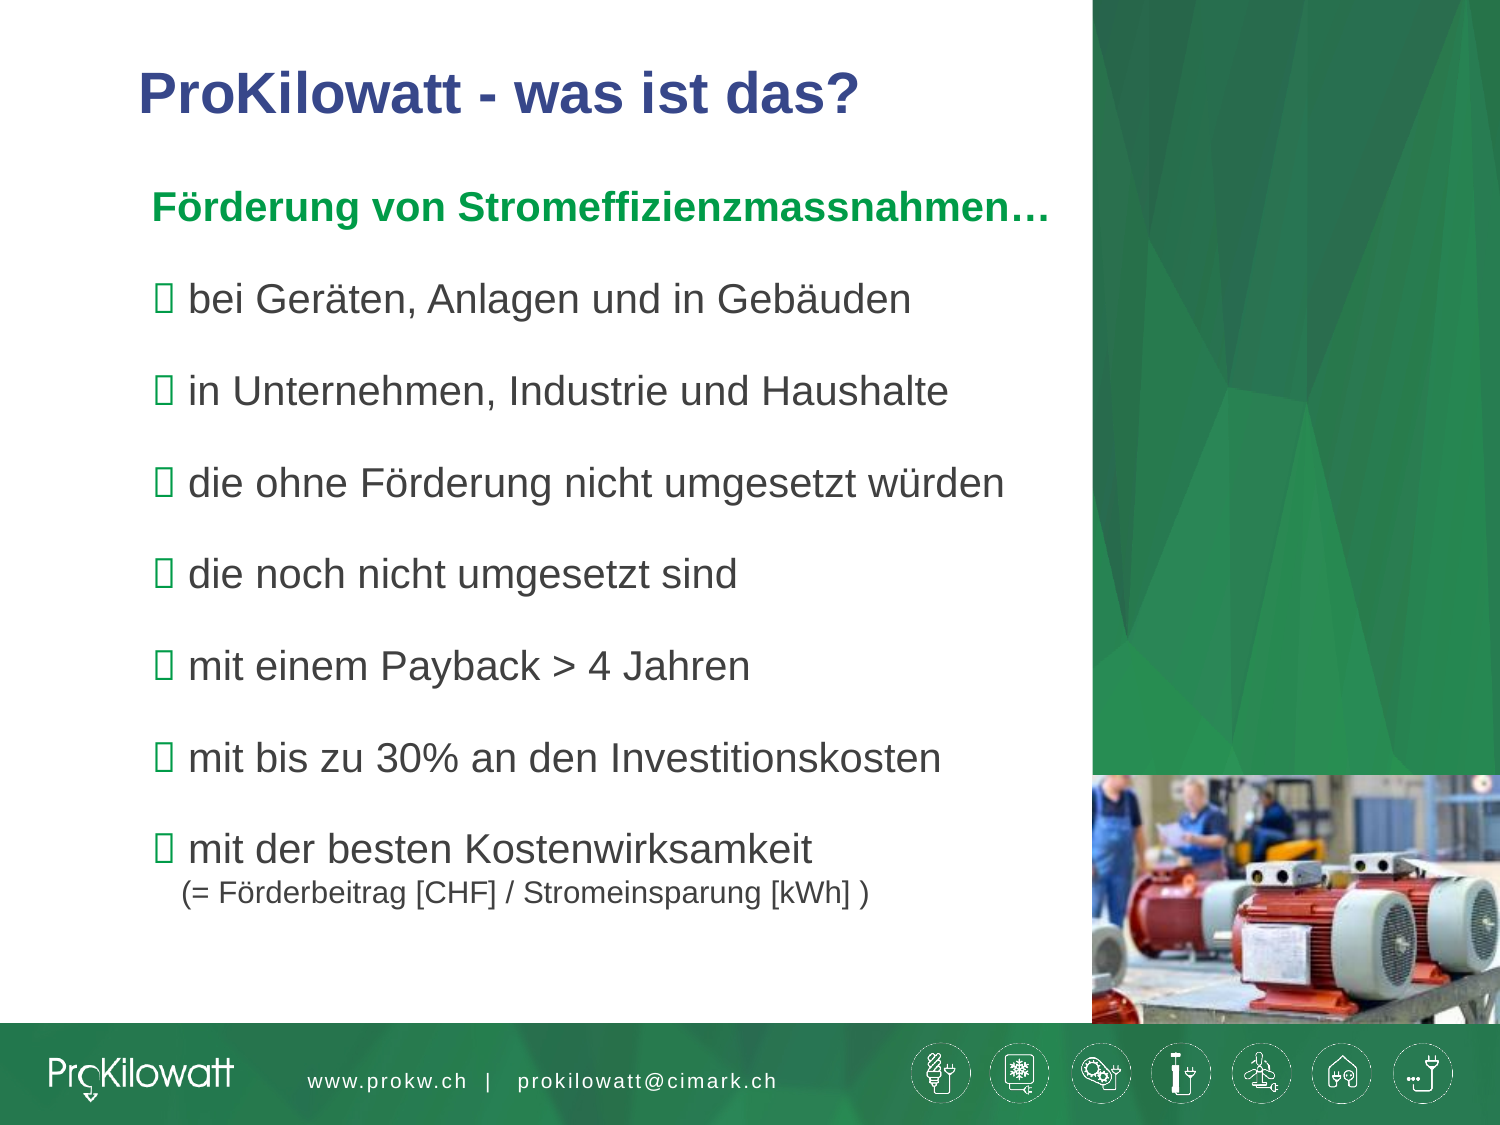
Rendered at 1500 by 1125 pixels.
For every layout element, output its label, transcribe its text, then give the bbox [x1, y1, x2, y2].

list Förderung von Stromeffizienzmassnahmen…  bei Geräten, Anlagen und in Gebäuden  in Unternehmen, Industrie und Haushalte  die ohne Förderung nicht umgesetzt würden  die noch nicht umgesetzt sind  mit einem Payback > 4 Jahren  mit bis zu 30% an den Investitionskosten  mit der besten Kostenwirksamkeit (= Förderbeitrag [CHF] / Stromeinsparung [kWh] ) [136, 209, 1082, 965]
title ProKilowatt - was ist das? [123, 54, 1162, 209]
picture [0, 774, 1500, 1125]
text_box [1090, 0, 1500, 775]
